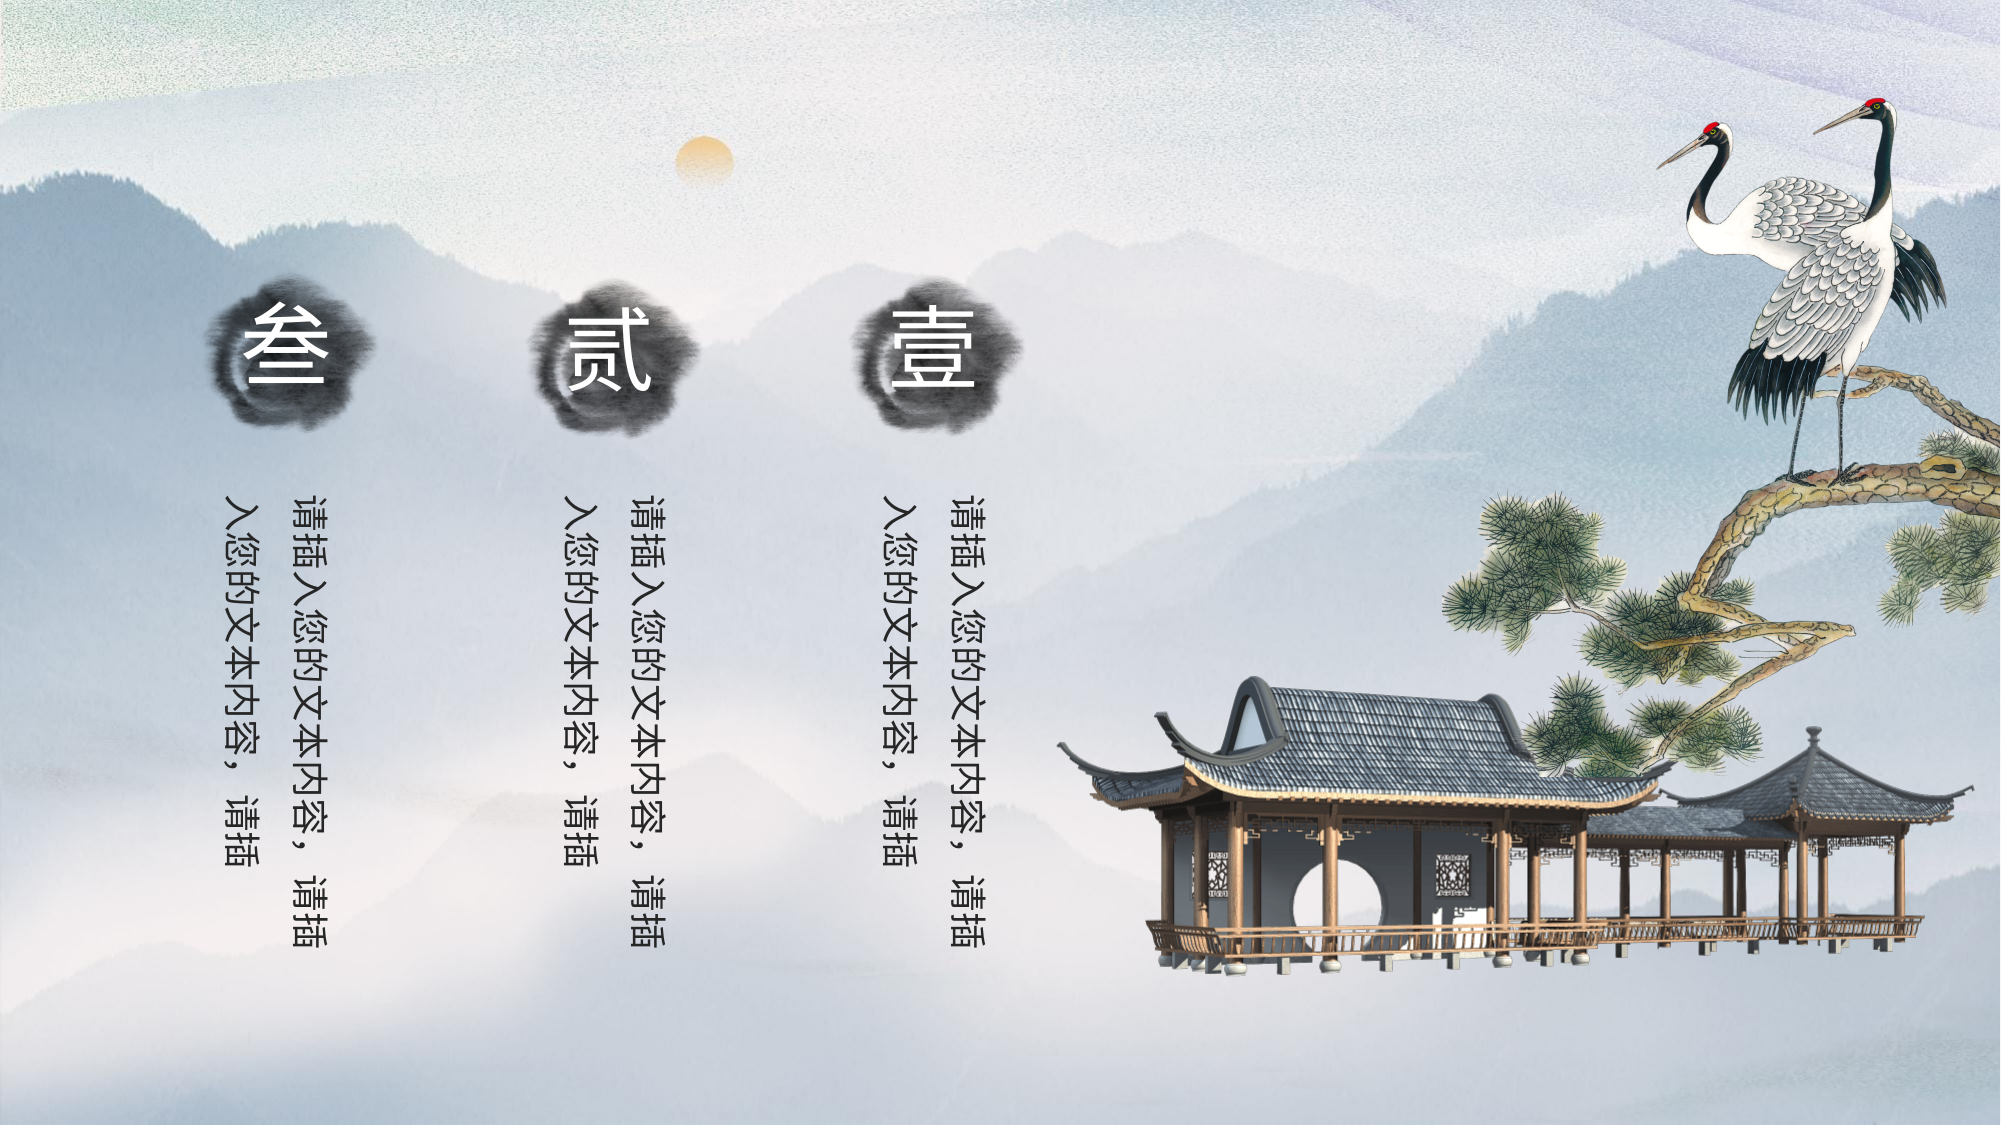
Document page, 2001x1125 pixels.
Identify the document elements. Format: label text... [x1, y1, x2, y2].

text_box 请插入您的文本内容，请插入您的文本内容，请插 [855, 479, 999, 966]
text_box 请插入您的文本内容，请插入您的文本内容，请插 [196, 479, 364, 965]
picture [0, 0, 2001, 1125]
text_box 请插入您的文本内容，请插入您的文本内容，请插 [535, 479, 702, 965]
